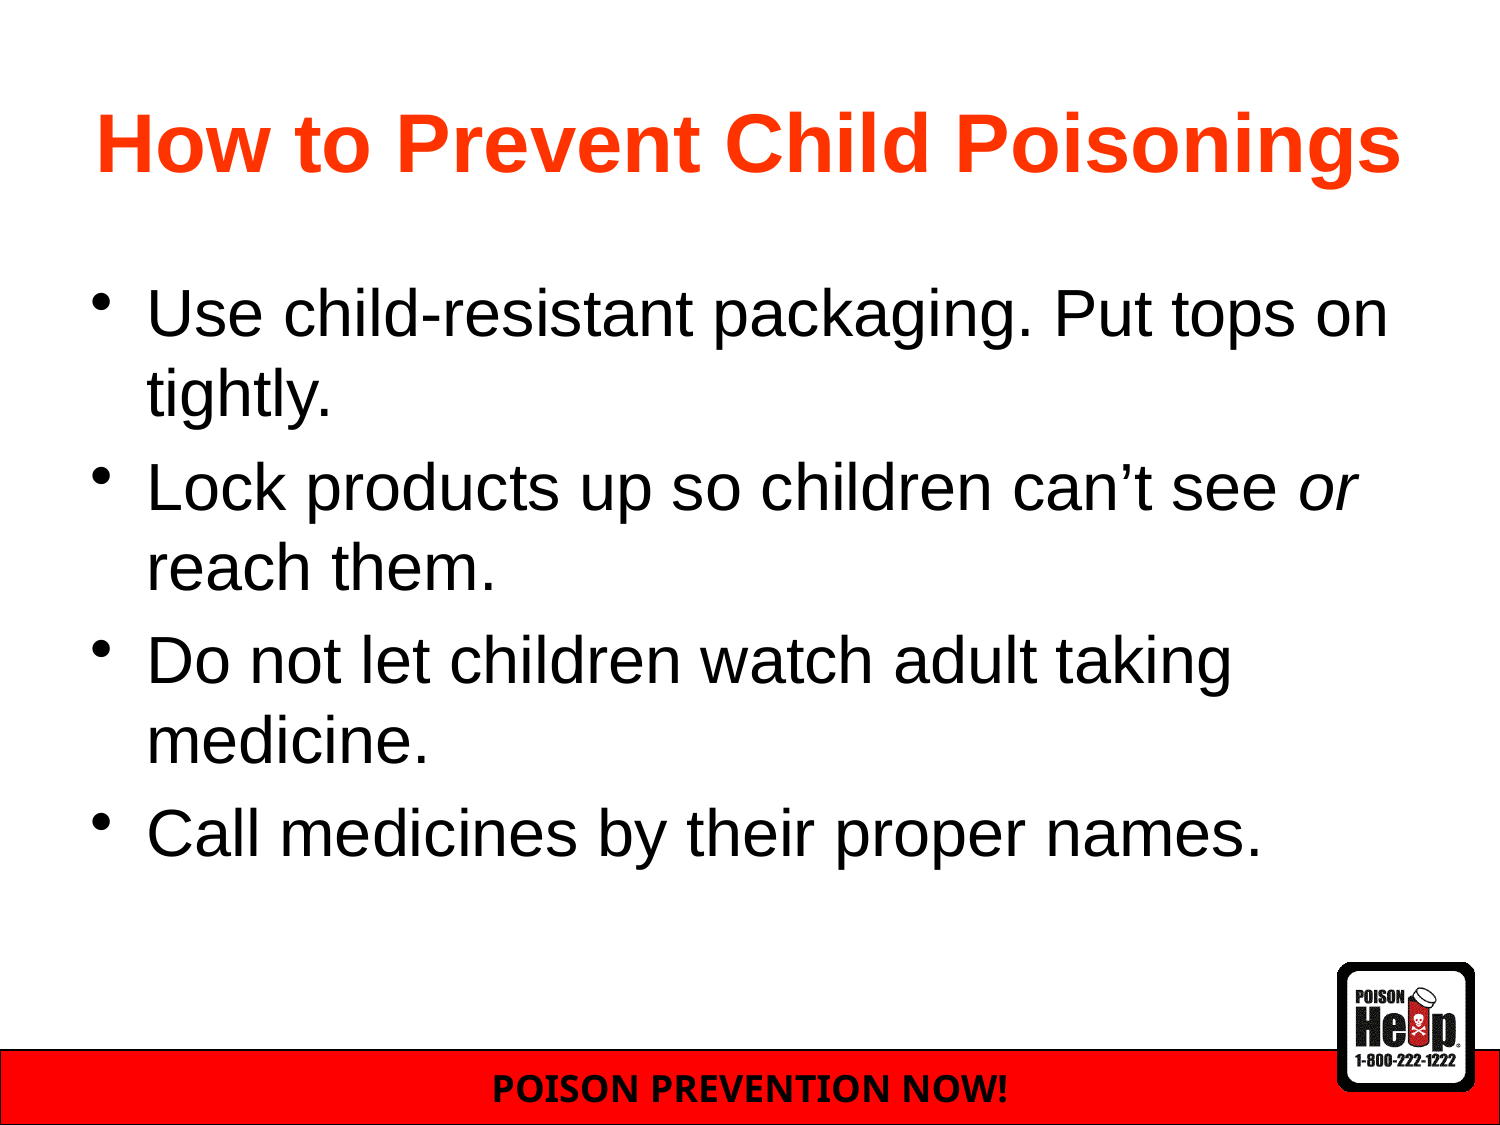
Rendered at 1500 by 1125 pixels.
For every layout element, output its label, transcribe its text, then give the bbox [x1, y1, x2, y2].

text_box POISON PREVENTION NOW! [0, 1049, 1500, 1125]
picture [1337, 962, 1476, 1092]
title How to Prevent Child Poisonings [74, 44, 1426, 233]
list Use child-resistant packaging. Put tops on tightly. Lock products up so children can’t see or reach them. Do not let children watch adult taking medicine. Call medicines by their proper names. [74, 262, 1426, 1006]
